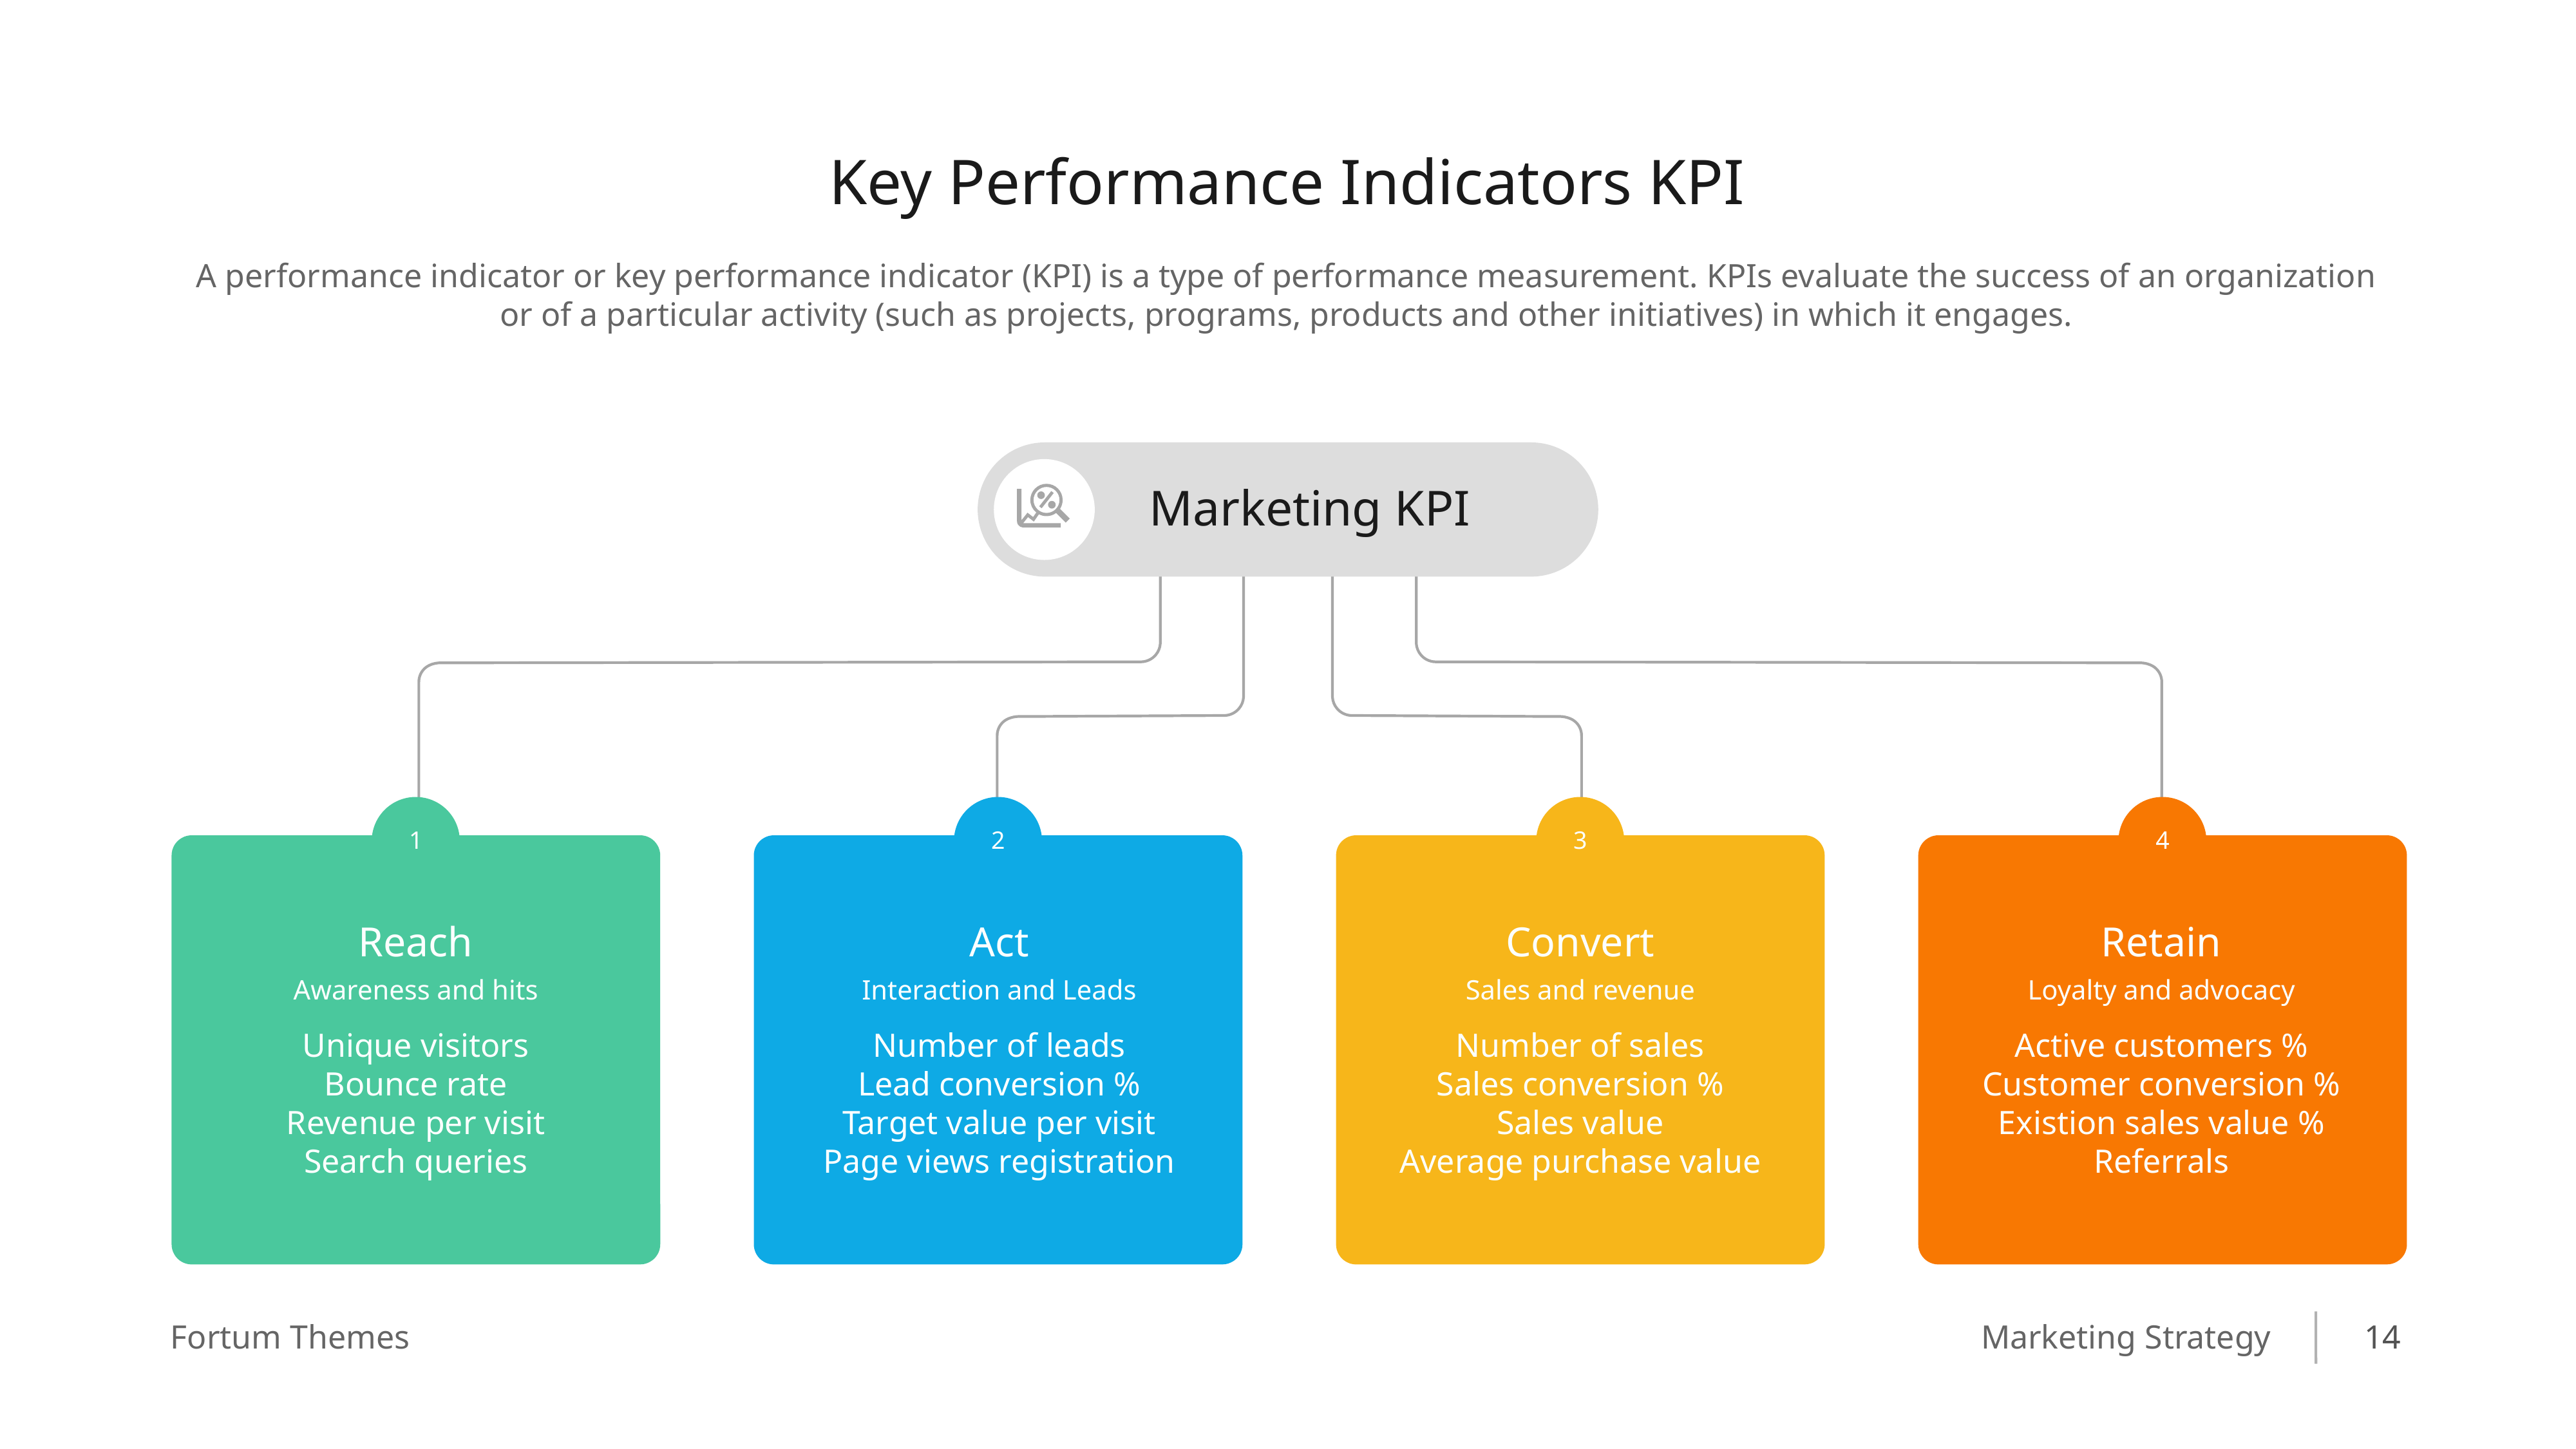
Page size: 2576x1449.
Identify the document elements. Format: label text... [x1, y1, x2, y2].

text_box [1416, 577, 2162, 797]
text_box Key Performance Indicators KPI [654, 137, 1920, 222]
text_box [419, 577, 1160, 797]
text_box [1332, 577, 1582, 797]
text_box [1336, 797, 1825, 1265]
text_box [171, 797, 661, 1265]
text_box [997, 577, 1244, 797]
text_box A performance indicator or key performance indicator (KPI) is a type of performance measurement. KPIs evaluate the success of an organization or of a particular activity (such as projects, programs, products and other initiatives) in which it engages. [175, 250, 2399, 339]
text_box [753, 797, 1243, 1265]
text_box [977, 442, 1598, 577]
slide_number 14 [2330, 1311, 2435, 1365]
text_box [1918, 797, 2407, 1265]
